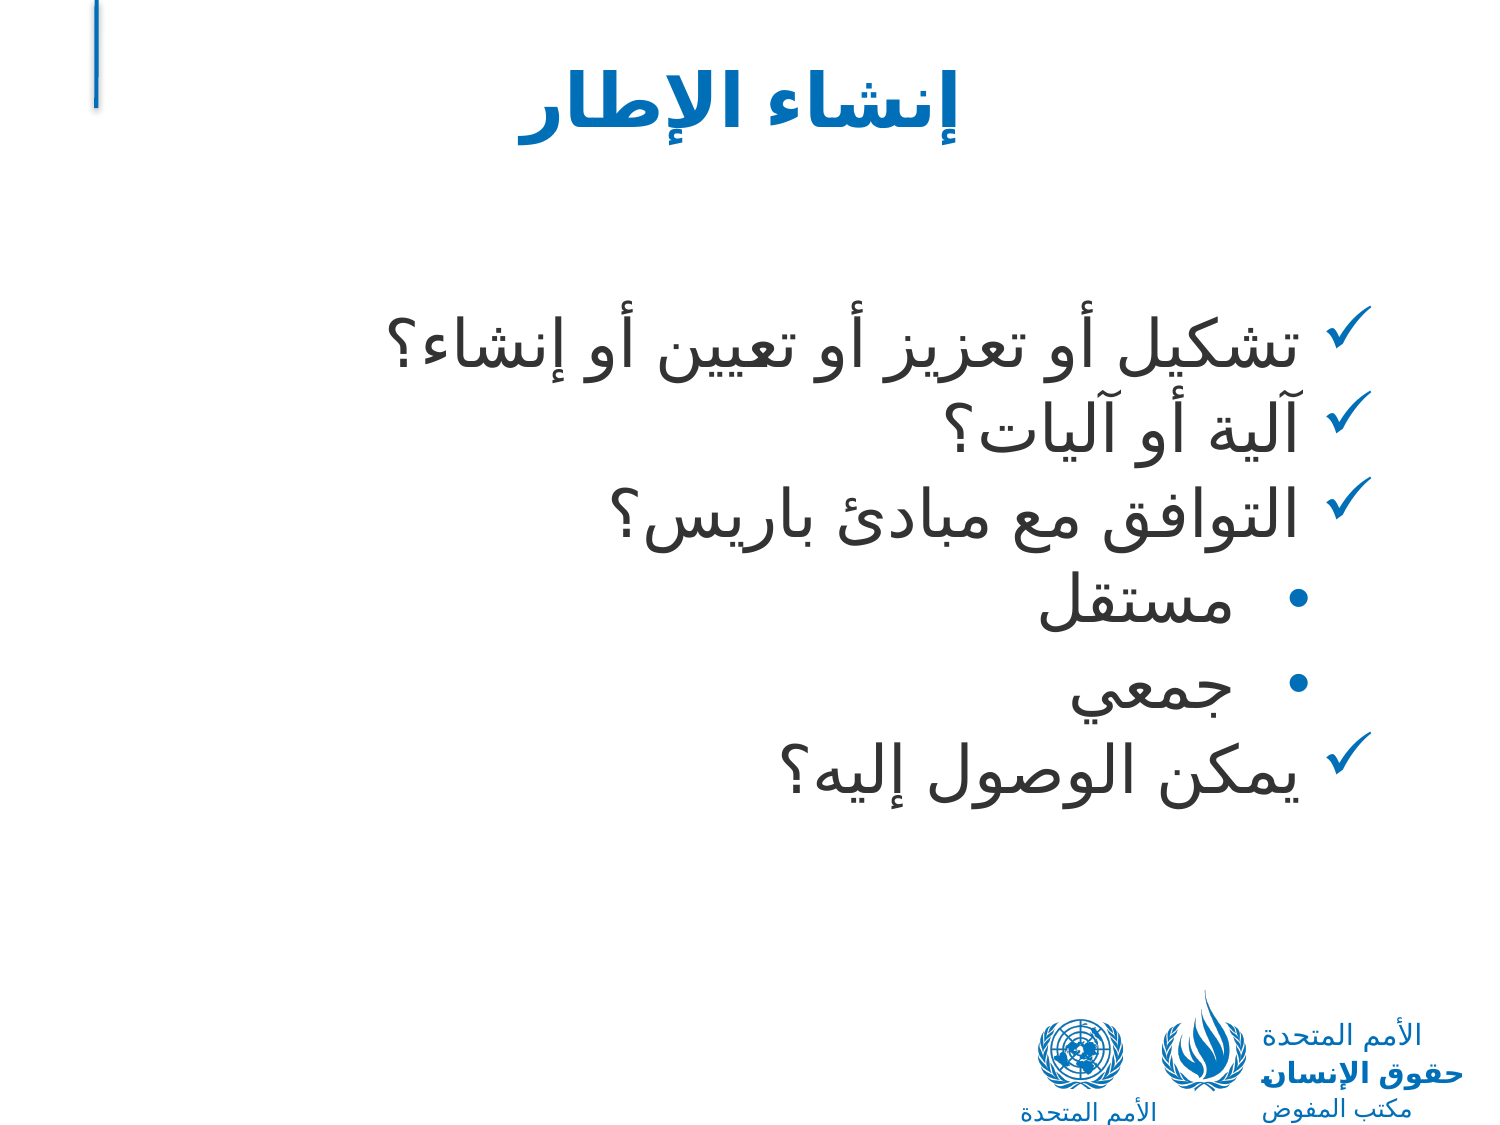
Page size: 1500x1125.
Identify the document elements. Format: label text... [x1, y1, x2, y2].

picture [1037, 990, 1457, 1107]
text_box الأمم المتحدة حقوق الإنسان مكتب المفوض السامي [1246, 1009, 1500, 1098]
title إنشاء الإطار [68, 45, 1437, 224]
text_box تشكيل أو تعزيز أو تعيين أو إنشاء؟ آلية أو آليات؟ التوافق مع مبادئ باريس؟ مستقل جمعي يمكن الوصول إليه؟ [121, 223, 1392, 984]
text_box الأمم المتحدة [982, 1089, 1195, 1125]
